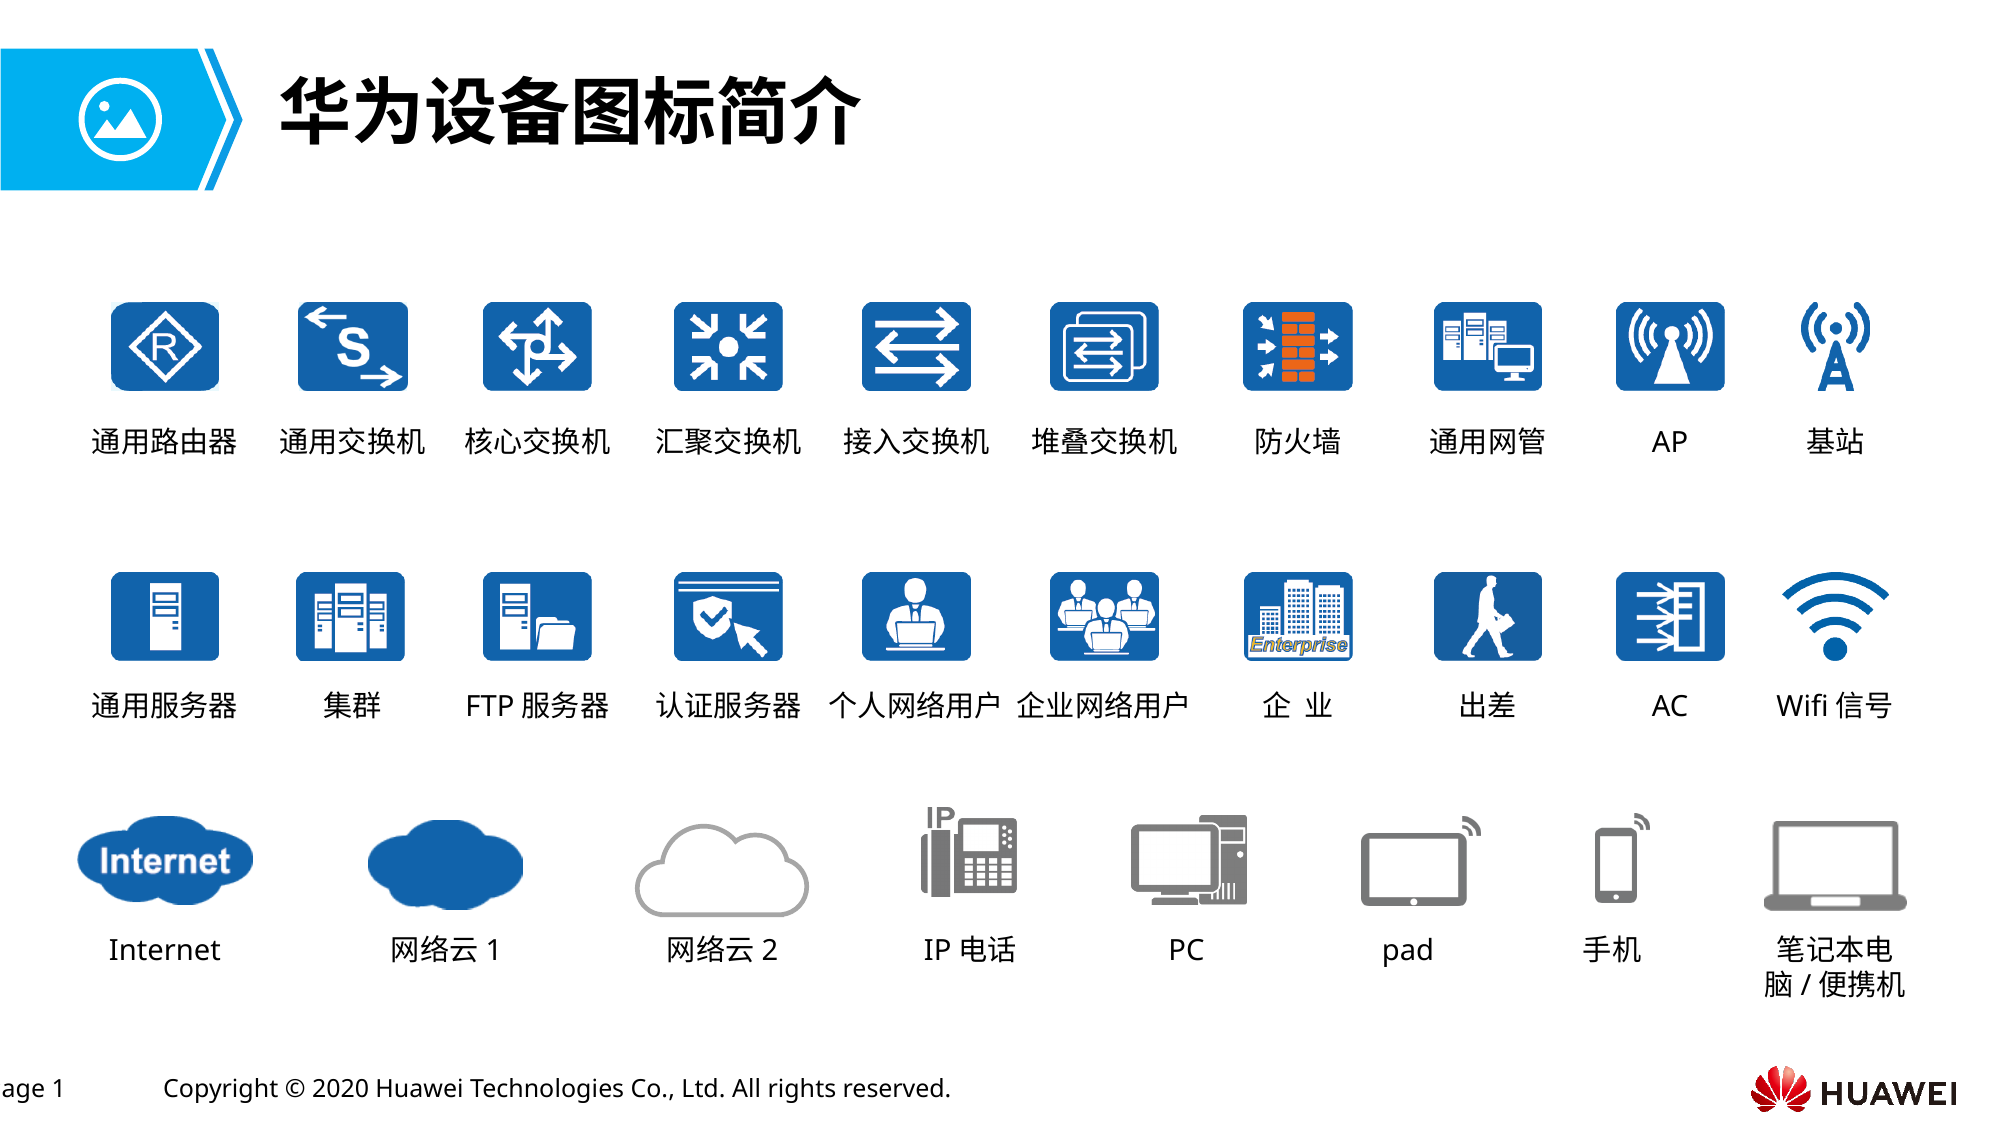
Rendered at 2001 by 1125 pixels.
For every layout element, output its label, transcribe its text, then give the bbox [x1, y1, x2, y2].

title 华为设备图标简介 [261, 67, 1875, 173]
picture [862, 572, 971, 661]
picture [296, 572, 405, 661]
text_box 企 业 [1216, 680, 1380, 730]
picture [862, 301, 971, 391]
picture [1616, 572, 1725, 661]
picture [298, 301, 408, 391]
picture [1782, 572, 1889, 661]
picture [674, 301, 783, 391]
text_box 企业网络用户 [1031, 680, 1216, 730]
text_box 手机 [1523, 924, 1701, 974]
text_box 笔记本电脑/便携机 [1728, 924, 1942, 1009]
text_box 通用路由器 [43, 416, 251, 466]
picture [921, 807, 1017, 897]
text_box 认证服务器 [647, 680, 802, 730]
picture [1050, 301, 1159, 391]
text_box 通用交换机 [251, 416, 436, 466]
text_box 网络云2 [635, 924, 811, 974]
text_box PC [1096, 924, 1291, 974]
text_box Internet [76, 924, 254, 974]
picture [110, 301, 220, 391]
picture [1434, 572, 1543, 661]
text_box 通用网管 [1374, 416, 1602, 466]
text_box 防火墙 [1221, 416, 1374, 466]
text_box AC [1620, 680, 1720, 730]
picture [1595, 813, 1650, 903]
picture [1764, 821, 1907, 911]
text_box pad [1320, 924, 1496, 974]
picture [1244, 572, 1353, 661]
picture [1243, 301, 1353, 391]
text_box Wifi信号 [1730, 680, 1941, 730]
picture [1801, 301, 1870, 391]
text_box FTP服务器 [427, 680, 647, 730]
picture [483, 572, 592, 661]
picture [1050, 572, 1159, 661]
text_box 网络云1 [358, 924, 535, 974]
picture [483, 301, 592, 391]
picture [674, 572, 783, 661]
text_box IP电话 [845, 924, 1096, 974]
text_box 出差 [1383, 680, 1593, 730]
picture [77, 815, 253, 905]
picture [1616, 301, 1725, 391]
text_box 集群 [285, 680, 420, 730]
text_box [636, 825, 808, 916]
picture [1751, 1066, 1956, 1112]
text_box 核心交换机 [436, 416, 619, 466]
picture [367, 820, 523, 910]
text_box 汇聚交换机 [619, 416, 807, 466]
picture [1131, 815, 1247, 905]
picture [110, 572, 220, 661]
text_box 堆叠交换机 [987, 416, 1221, 466]
text_box 通用服务器 [57, 680, 273, 730]
text_box 个人网络用户 [802, 680, 1031, 730]
text_box 接入交换机 [807, 416, 987, 466]
text_box AP [1602, 416, 1767, 466]
text_box 基站 [1778, 416, 1893, 466]
picture [1434, 301, 1543, 391]
picture [1361, 816, 1481, 906]
